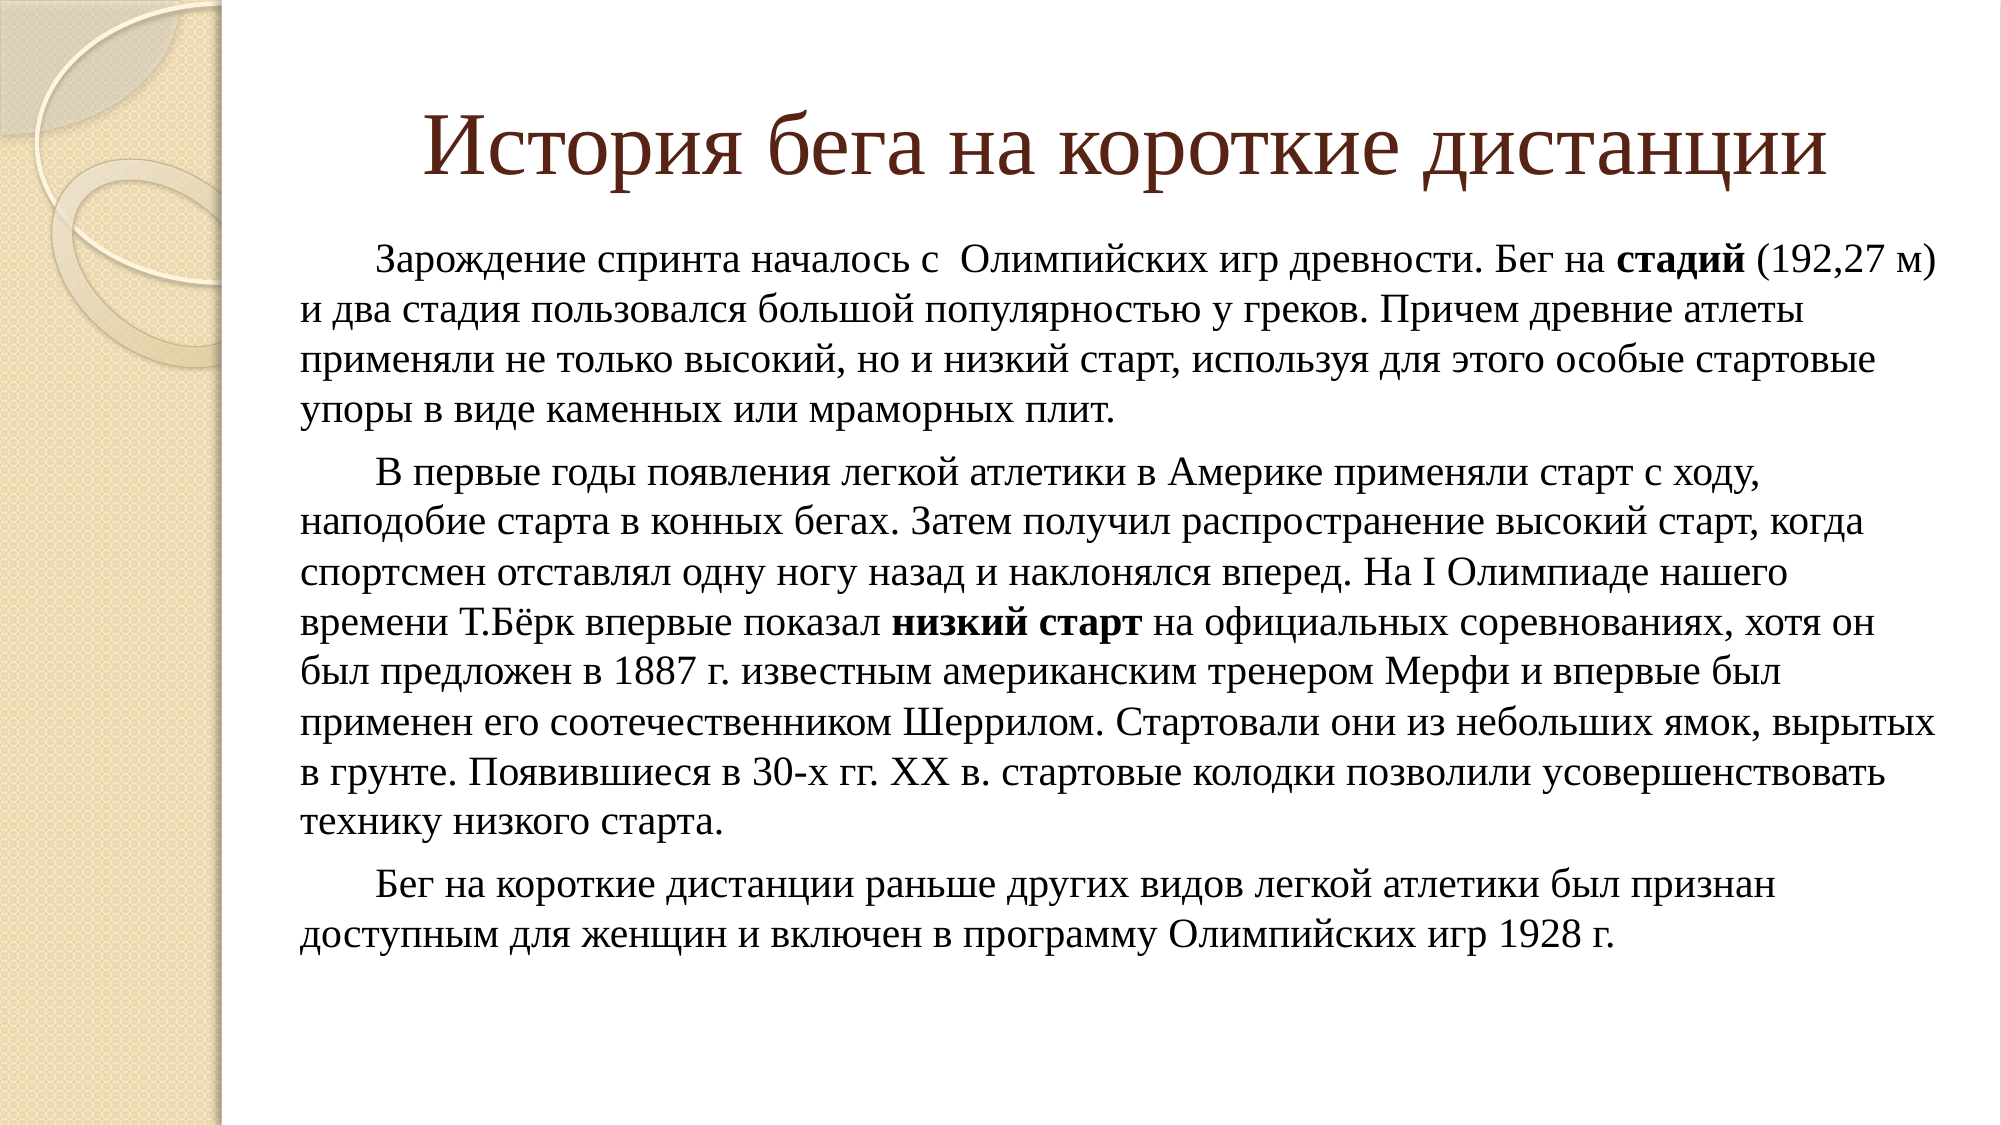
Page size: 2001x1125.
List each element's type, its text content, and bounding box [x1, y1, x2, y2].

list Зарождение спринта началось с Олимпийских игр древности. Бег на стадий (192,27 м) и два стадия пользовался большой популярностью у греков. Причем древние атлеты применяли не только высокий, но и низкий старт, используя для этого особые стартовые упоры в виде каменных или мраморных плит. В первые годы появления легкой атлетики в Америке применяли старт с ходу, наподобие старта в конных бегах. Затем получил распространение высокий старт, когда спортсмен отставлял одну ногу назад и наклонялся вперед. На I Олимпиаде нашего времени Т.Бёрк впервые показал низкий старт на официальных соревнованиях, хотя он был предложен в 1887 г. известным американским тренером Мерфи и впервые был применен его соотечественником Шеррилом. Стартовали они из небольших ямок, вырытых в грунте. Появившиеся в 30-х гг. XX в. стартовые колодки позволили усовершенствовать технику низкого старта. Бег на короткие дистанции раньше других видов легкой атлетики был признан доступным для женщин и включен в программу Олимпийских игр 1928 г. [225, 223, 1961, 982]
title История бега на короткие дистанции [306, 45, 1947, 223]
